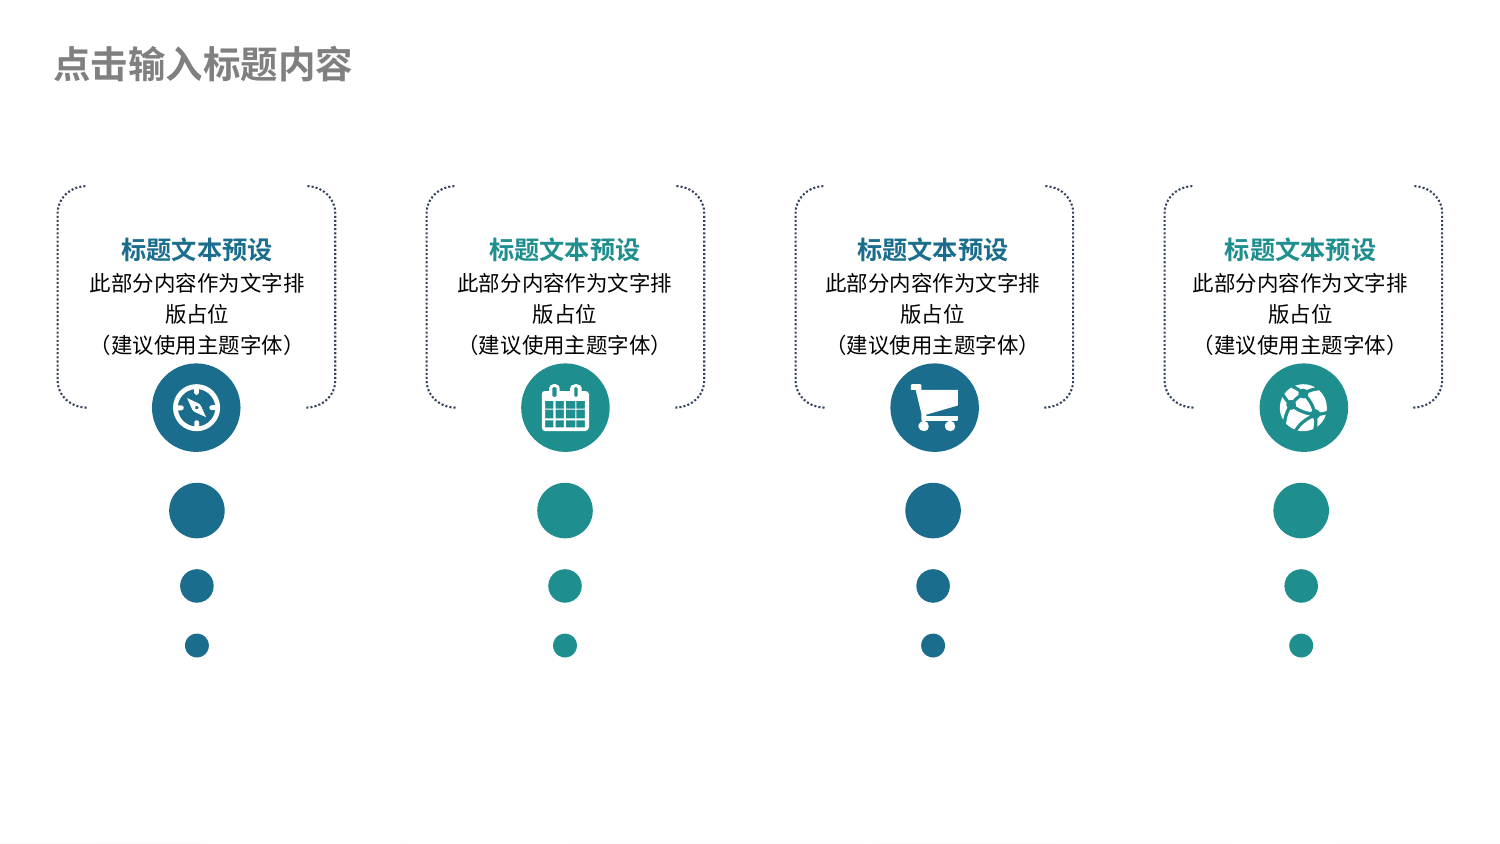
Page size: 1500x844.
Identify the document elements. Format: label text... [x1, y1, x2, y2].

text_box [1161, 185, 1443, 453]
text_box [536, 482, 594, 658]
text_box 点击输入标题内容 [53, 32, 403, 95]
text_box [57, 185, 337, 453]
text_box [168, 482, 225, 658]
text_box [793, 185, 1074, 453]
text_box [905, 482, 962, 658]
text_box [1273, 482, 1330, 658]
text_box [425, 185, 705, 453]
